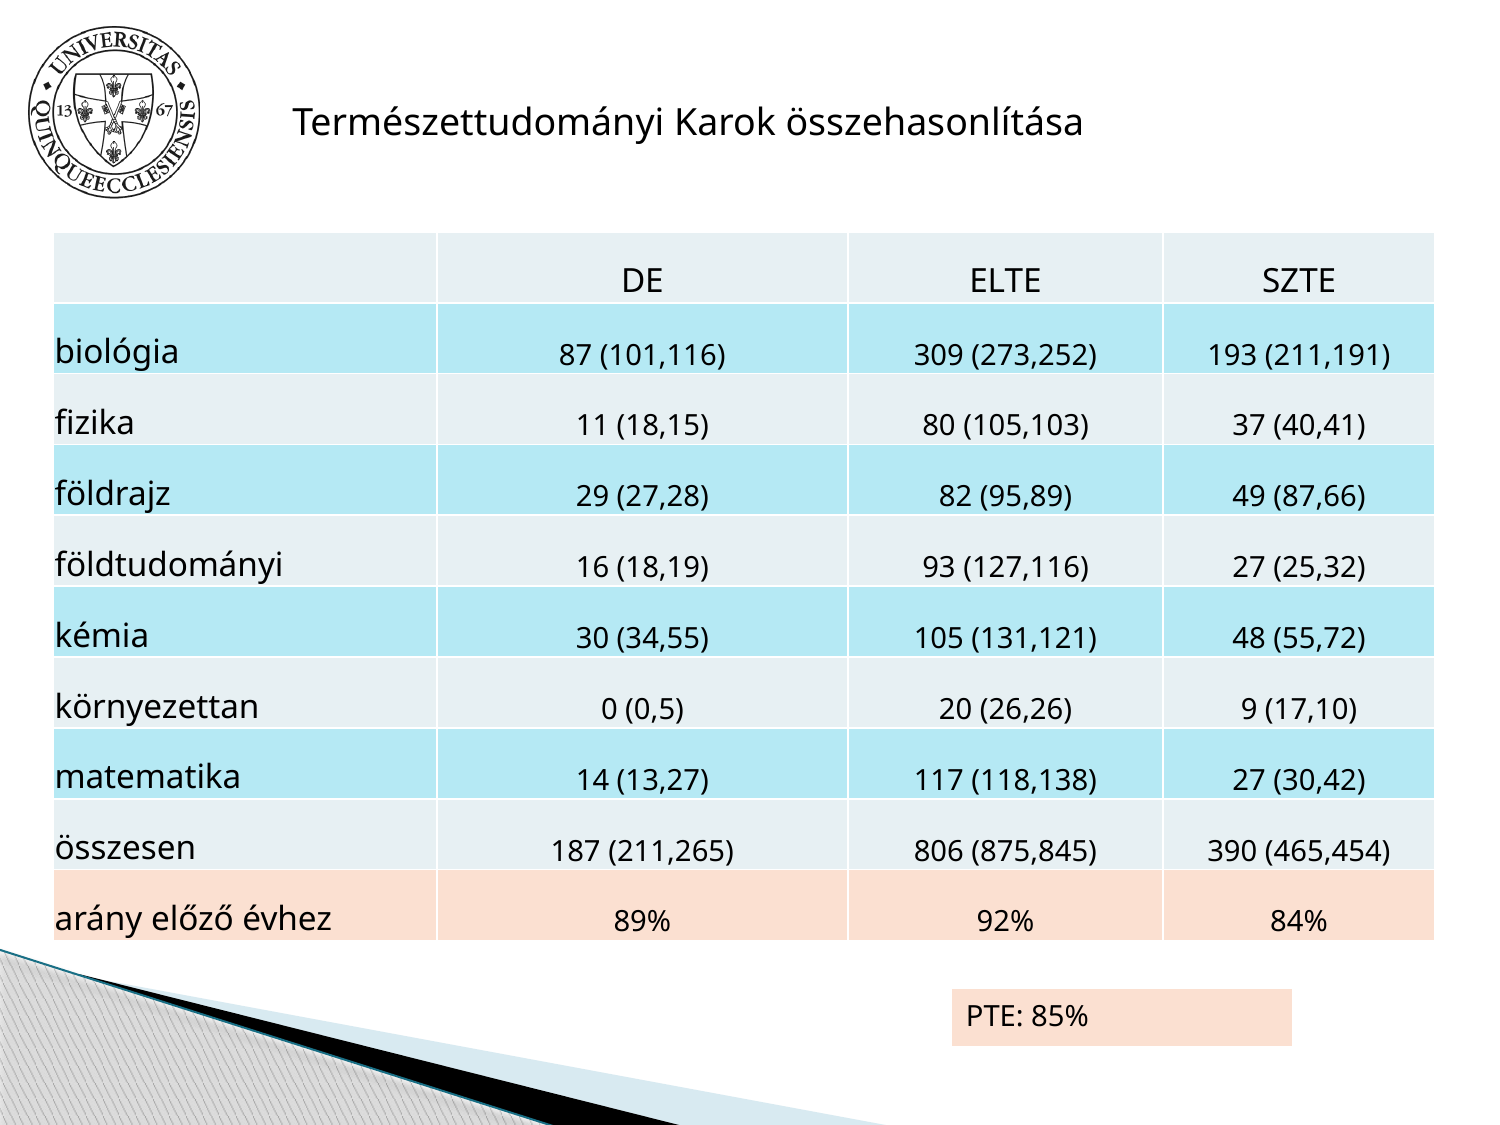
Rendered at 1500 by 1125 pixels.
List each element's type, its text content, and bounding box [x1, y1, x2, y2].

table_cell 14 (13,27) [438, 729, 847, 798]
table_cell fizika [54, 374, 436, 444]
table_cell 11 (18,15) [438, 374, 847, 444]
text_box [25, 24, 201, 199]
table_cell földtudományi [54, 516, 436, 585]
table_header PTE: 85% [952, 989, 1292, 1046]
table_cell 93 (127,116) [849, 516, 1162, 585]
table_header ELTE [849, 233, 1162, 302]
table_cell 117 (118,138) [849, 729, 1162, 798]
table_cell kémia [54, 587, 436, 656]
table_header [54, 233, 436, 302]
table_cell 82 (95,89) [849, 445, 1162, 514]
table_cell 806 (875,845) [849, 800, 1162, 869]
table_cell 187 (211,265) [438, 800, 847, 869]
table_cell 0 (0,5) [438, 658, 847, 727]
table_cell matematika [54, 729, 436, 798]
table_cell 27 (25,32) [1164, 516, 1434, 585]
table_cell 87 (101,116) [438, 304, 847, 373]
table_cell arány előző évhez [54, 870, 436, 940]
table_cell 84% [1164, 870, 1434, 940]
table_cell 49 (87,66) [1164, 445, 1434, 514]
table_cell 193 (211,191) [1164, 304, 1434, 373]
table_cell környezettan [54, 658, 436, 727]
table_cell 29 (27,28) [438, 445, 847, 514]
table_cell 92% [849, 870, 1162, 940]
table_cell biológia [54, 304, 436, 373]
table_cell 9 (17,10) [1164, 658, 1434, 727]
table_cell 37 (40,41) [1164, 374, 1434, 444]
table_cell 48 (55,72) [1164, 587, 1434, 656]
table_cell 390 (465,454) [1164, 800, 1434, 869]
table_cell 20 (26,26) [849, 658, 1162, 727]
table_cell 89% [438, 870, 847, 940]
table_cell földrajz [54, 445, 436, 514]
table_header SZTE [1164, 233, 1434, 302]
table_header DE [438, 233, 847, 302]
table_cell 30 (34,55) [438, 587, 847, 656]
table_cell összesen [54, 800, 436, 869]
table_cell 27 (30,42) [1164, 729, 1434, 798]
table_cell 309 (273,252) [849, 304, 1162, 373]
table_cell 80 (105,103) [849, 374, 1162, 444]
table_cell 16 (18,19) [438, 516, 847, 585]
table_cell 105 (131,121) [849, 587, 1162, 656]
text_box Természettudományi Karok összehasonlítása [277, 90, 1317, 150]
